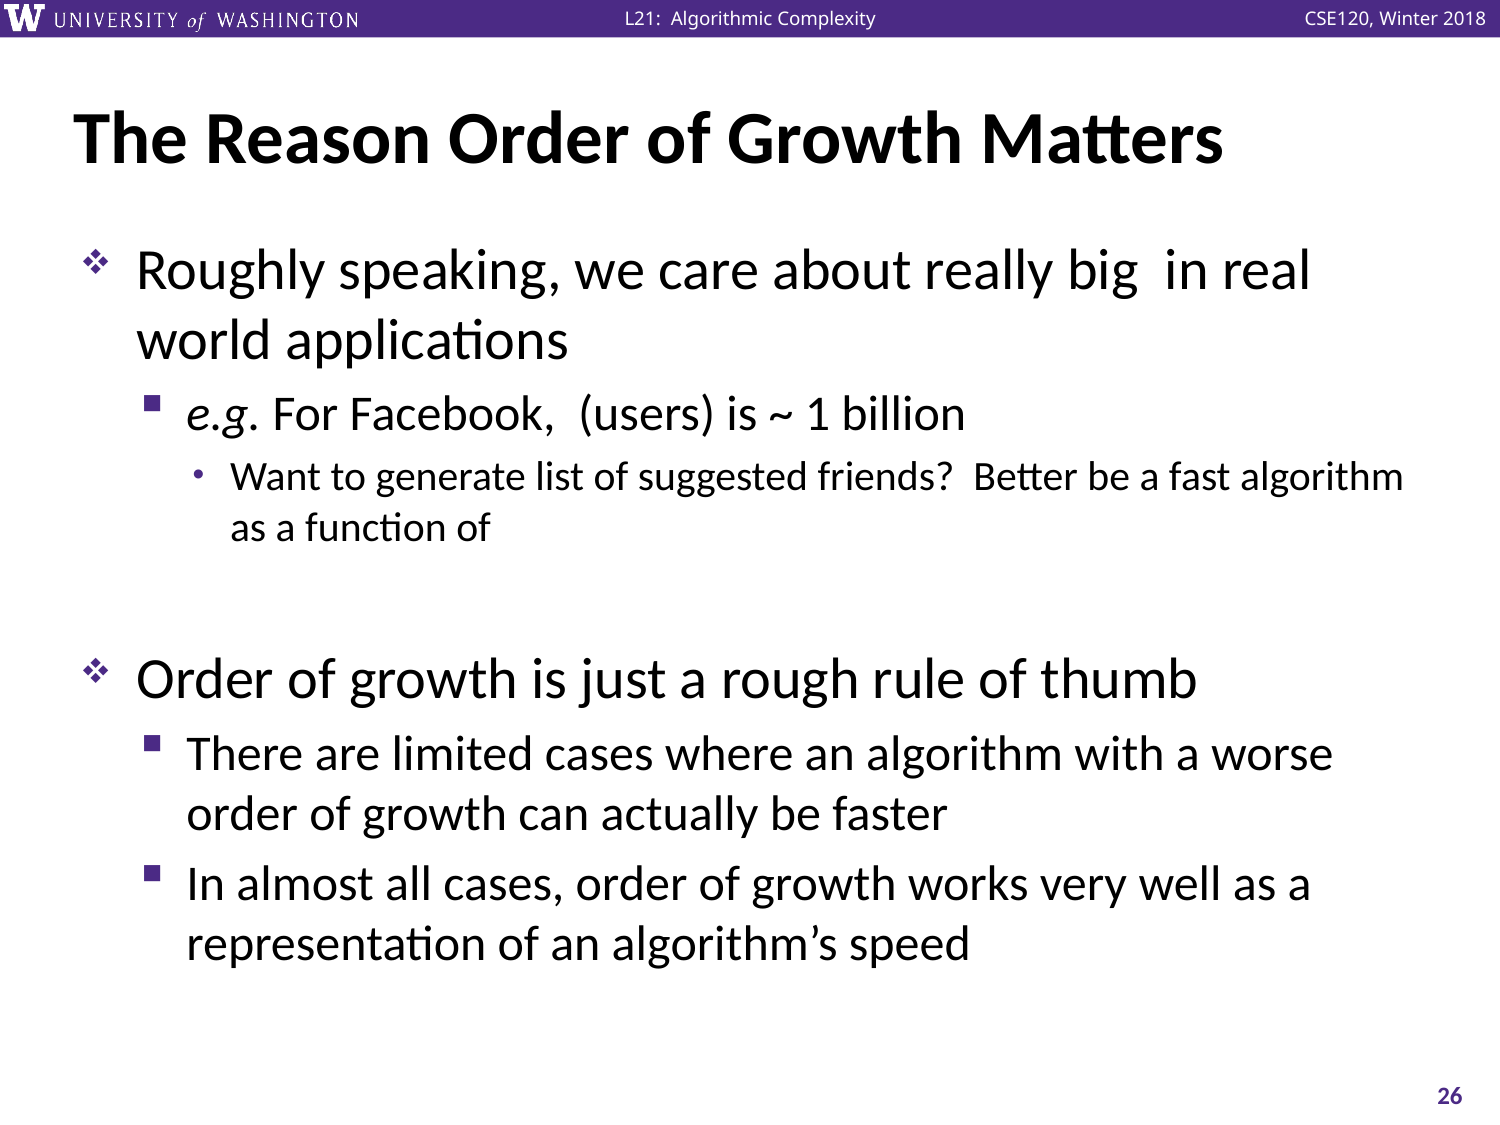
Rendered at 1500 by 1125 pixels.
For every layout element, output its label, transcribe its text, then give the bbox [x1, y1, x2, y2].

slide_number 26 [1400, 1065, 1500, 1125]
picture [4, 4, 358, 32]
title The Reason Order of Growth Matters [58, 71, 1438, 197]
